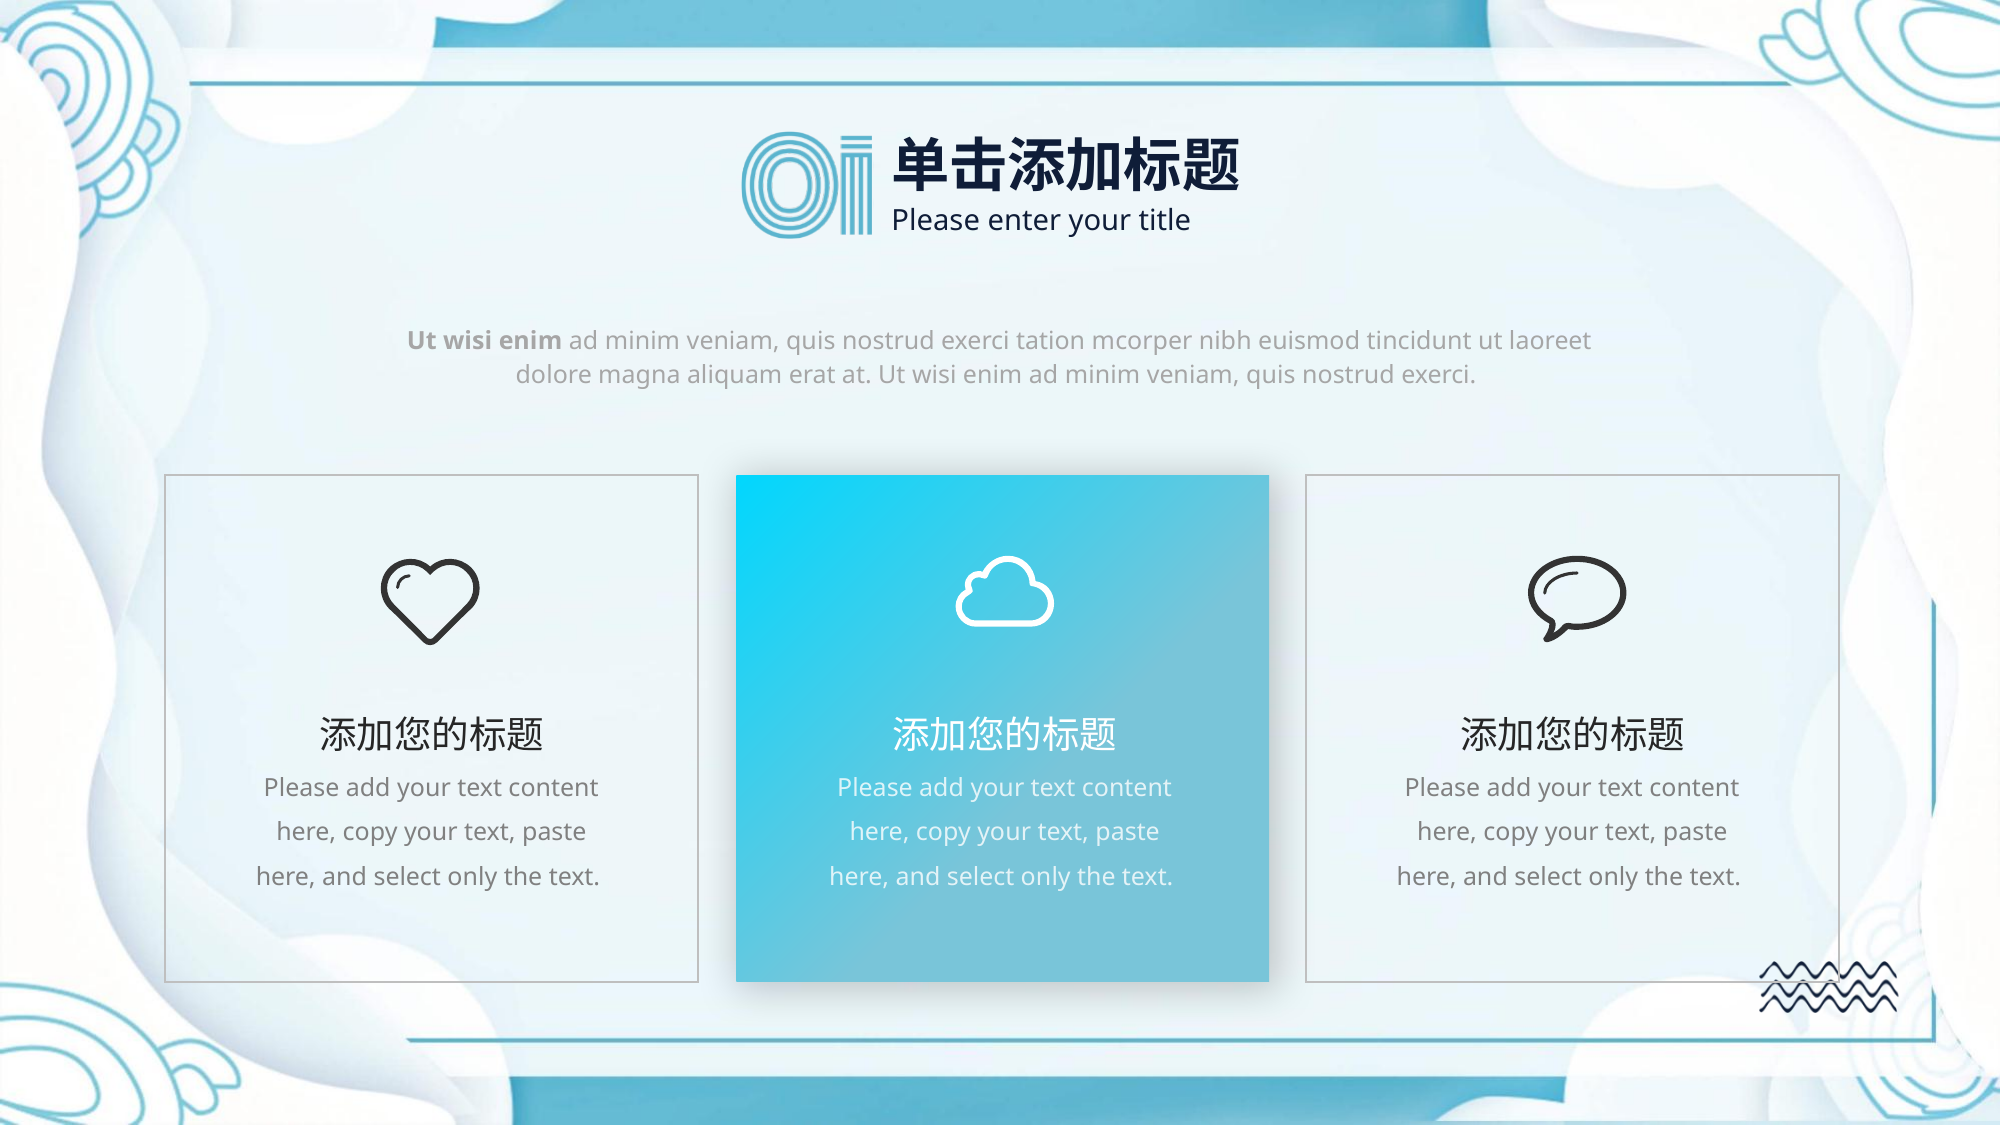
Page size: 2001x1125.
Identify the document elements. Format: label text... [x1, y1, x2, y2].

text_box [1527, 555, 1627, 643]
text_box [955, 555, 1055, 627]
text_box 添加您的标题 Please add your text content here, copy your text, paste here, and select only the text. [807, 681, 1202, 898]
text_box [377, 555, 483, 647]
picture [0, 0, 2000, 1125]
text_box Ut wisi enim ad minim veniam, quis nostrud exerci tation mcorper nibh euismod tincidunt ut laoreet dolore magna aliquam erat at. Ut wisi enim ad minim veniam, quis nostrud exerci. [361, 312, 1639, 396]
text_box [735, 474, 1270, 983]
text_box 添加您的标题 Please add your text content here, copy your text, paste here, and select only the text. [1375, 681, 1770, 898]
text_box [165, 475, 698, 982]
text_box 添加您的标题 Please add your text content here, copy your text, paste here, and select only the text. [234, 681, 629, 898]
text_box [741, 120, 1259, 245]
text_box [1305, 475, 1839, 982]
